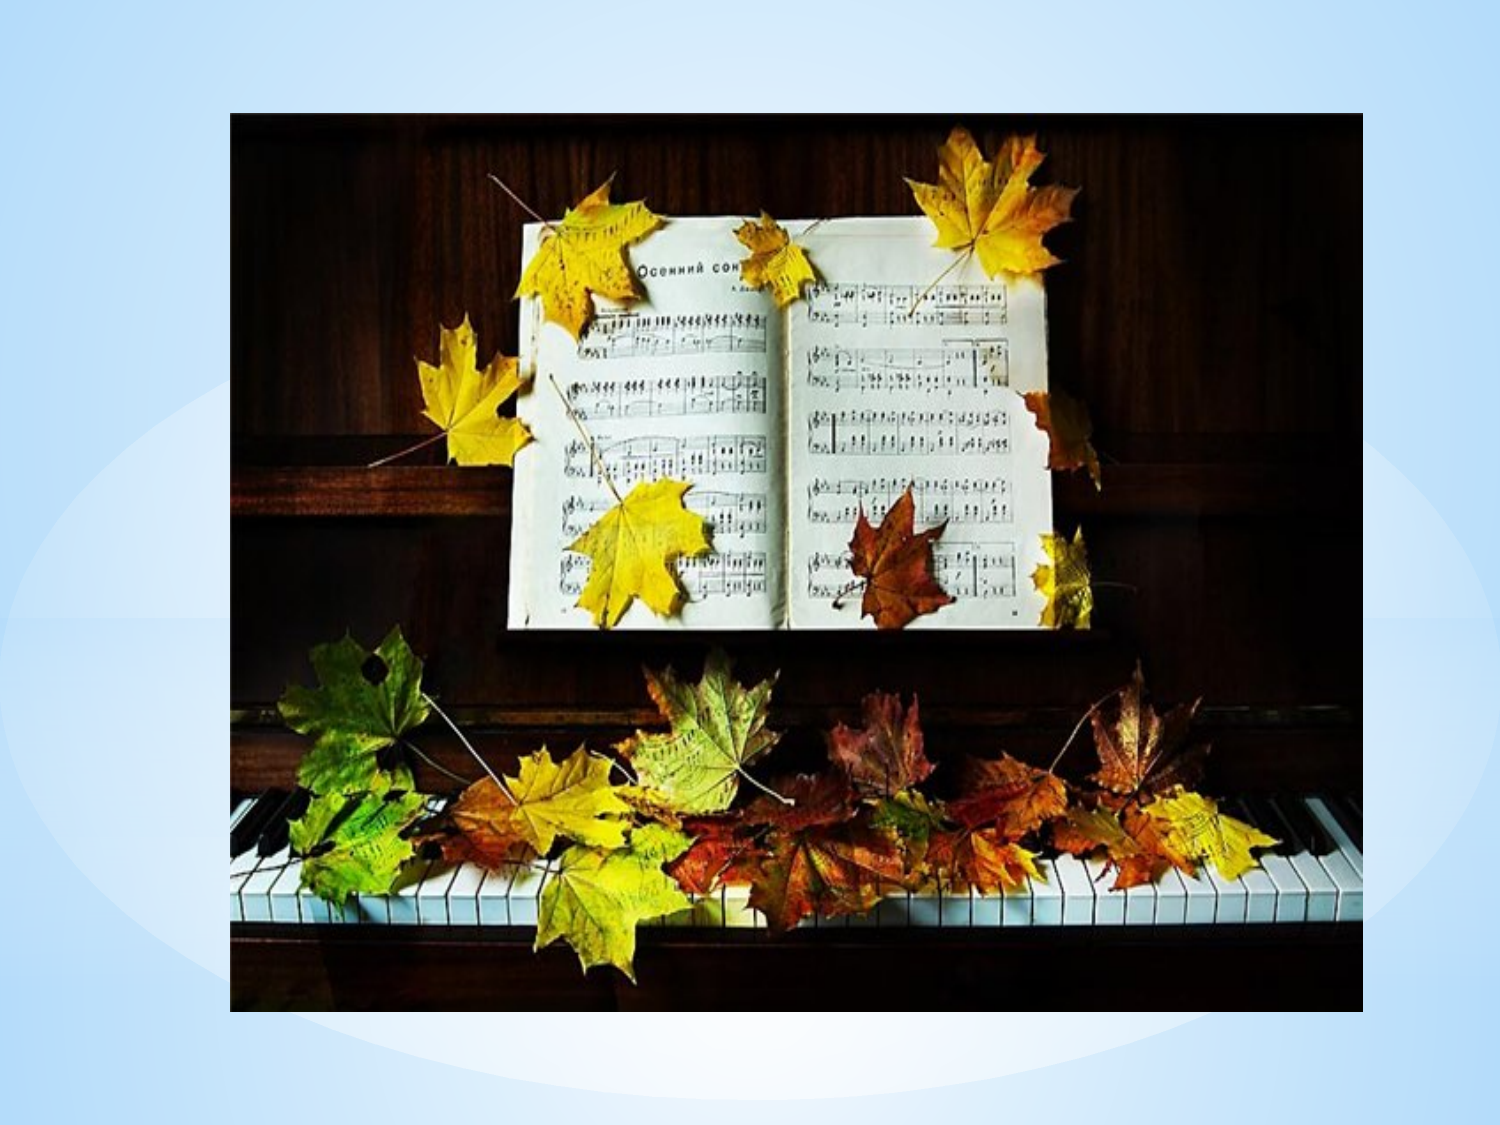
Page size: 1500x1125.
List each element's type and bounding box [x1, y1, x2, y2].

list [229, 113, 1363, 1012]
